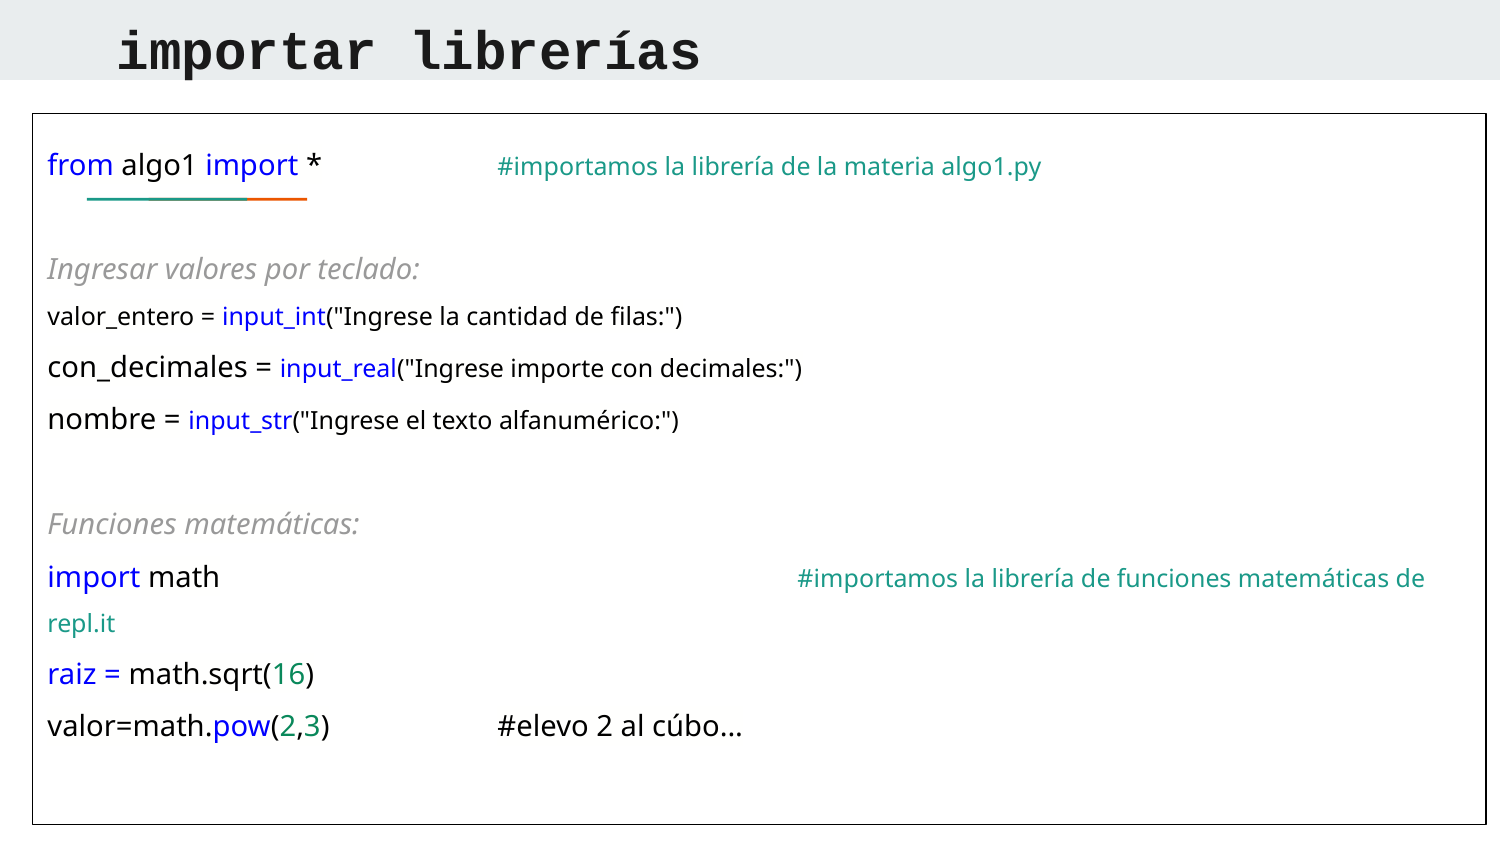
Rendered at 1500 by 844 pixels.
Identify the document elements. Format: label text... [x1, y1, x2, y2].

title importar librerías [101, 0, 1363, 88]
list from algo1 import * #importamos la librería de la materia algo1.py Ingresar valores por teclado: valor_entero = input_int("Ingrese la cantidad de filas:") con_decimales = input_real("Ingrese importe con decimales:") nombre = input_str("Ingrese el texto alfanumérico:") Funciones matemáticas: import math #importamos la librería de funciones matemáticas de repl.it raiz = math.sqrt(16) valor=math.pow(2,3) #elevo 2 al cúbo... [32, 113, 1487, 825]
